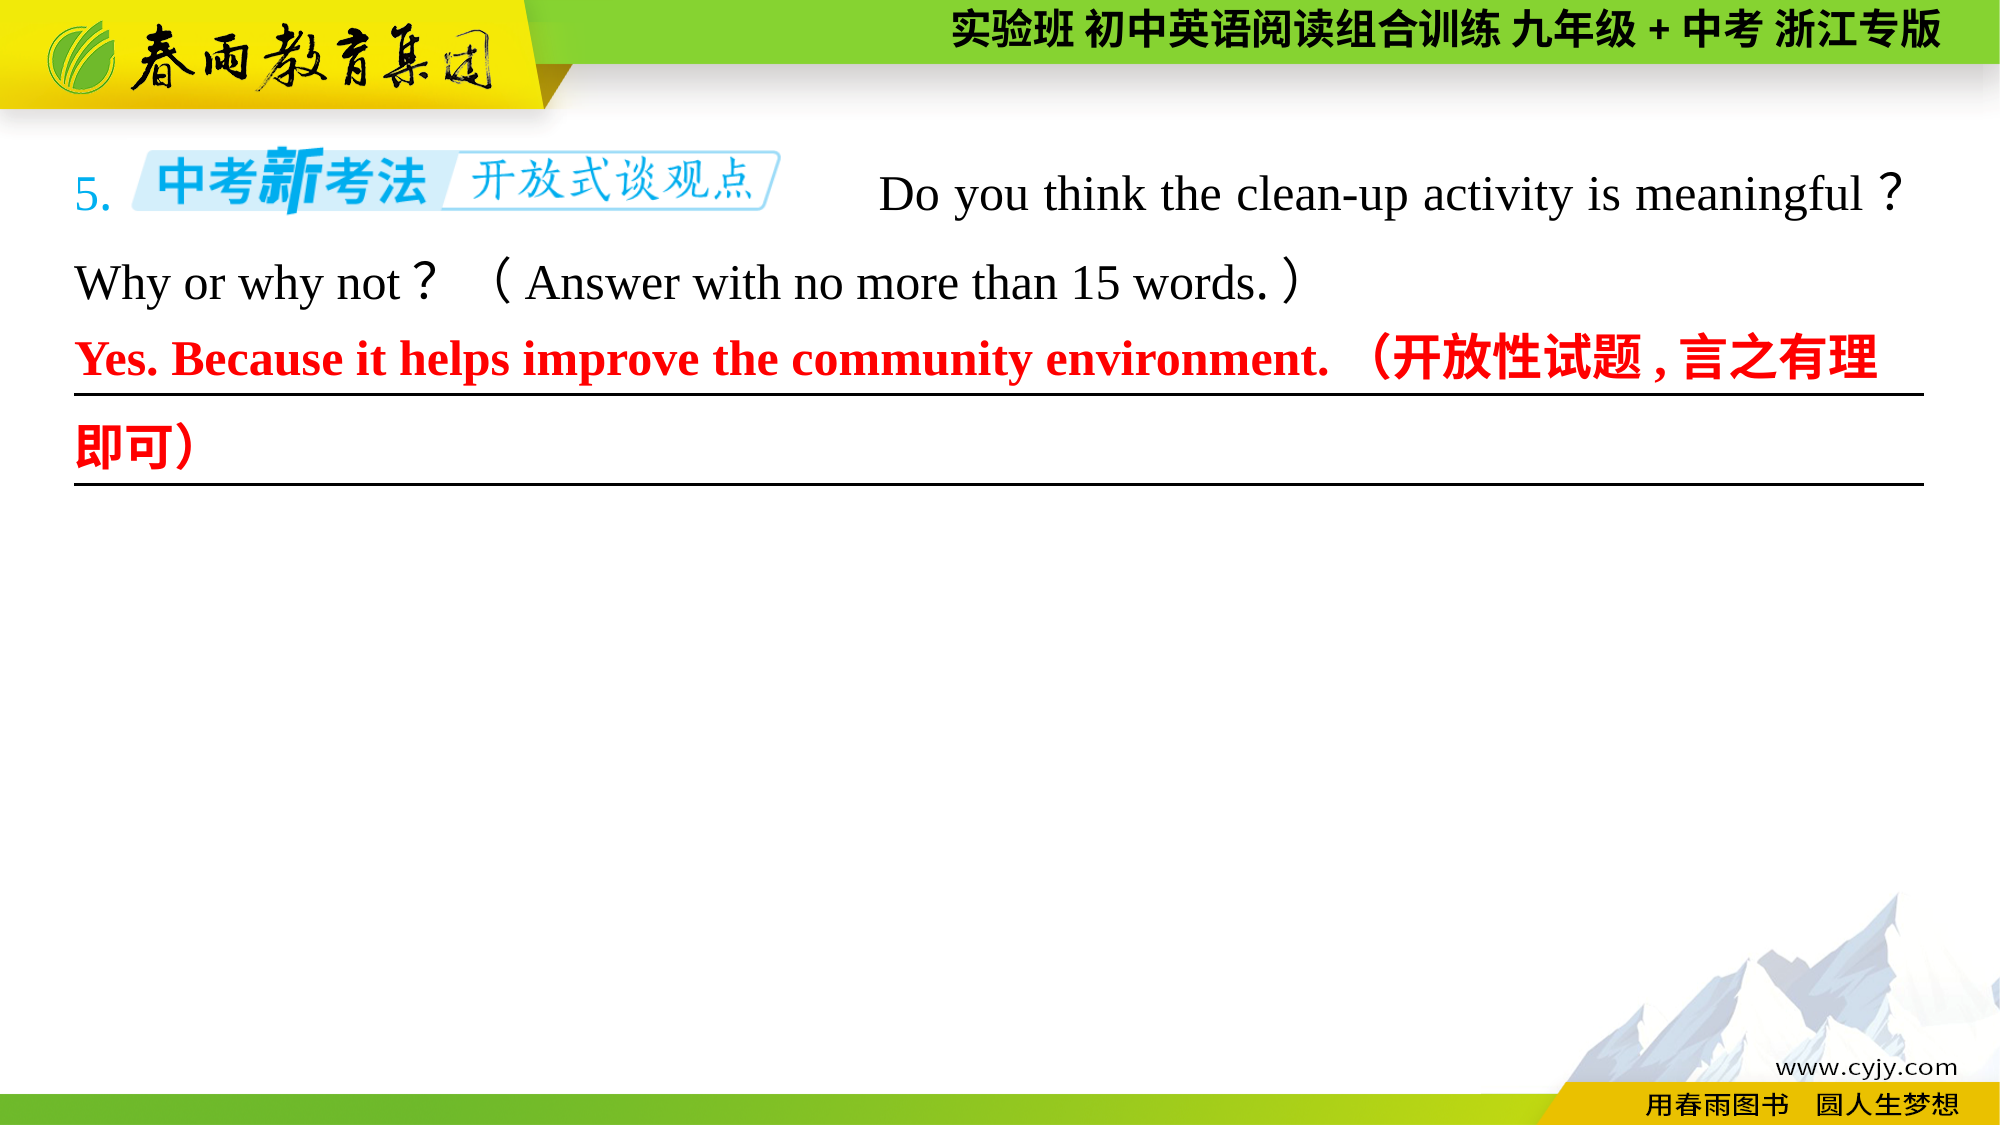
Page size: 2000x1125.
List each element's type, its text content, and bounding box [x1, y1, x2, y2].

list 5. Do you think the clean-up activity is meaningful？ Why or why not？（Answer with no more than 15 words.） ________________________ ____________________________________ ________________________ ____________________________________ [59, 122, 1944, 502]
picture [0, 0, 2000, 1125]
text_box Yes. Because it helps improve the community environment.（开放性试题,言之有理 即可） [59, 288, 1933, 483]
